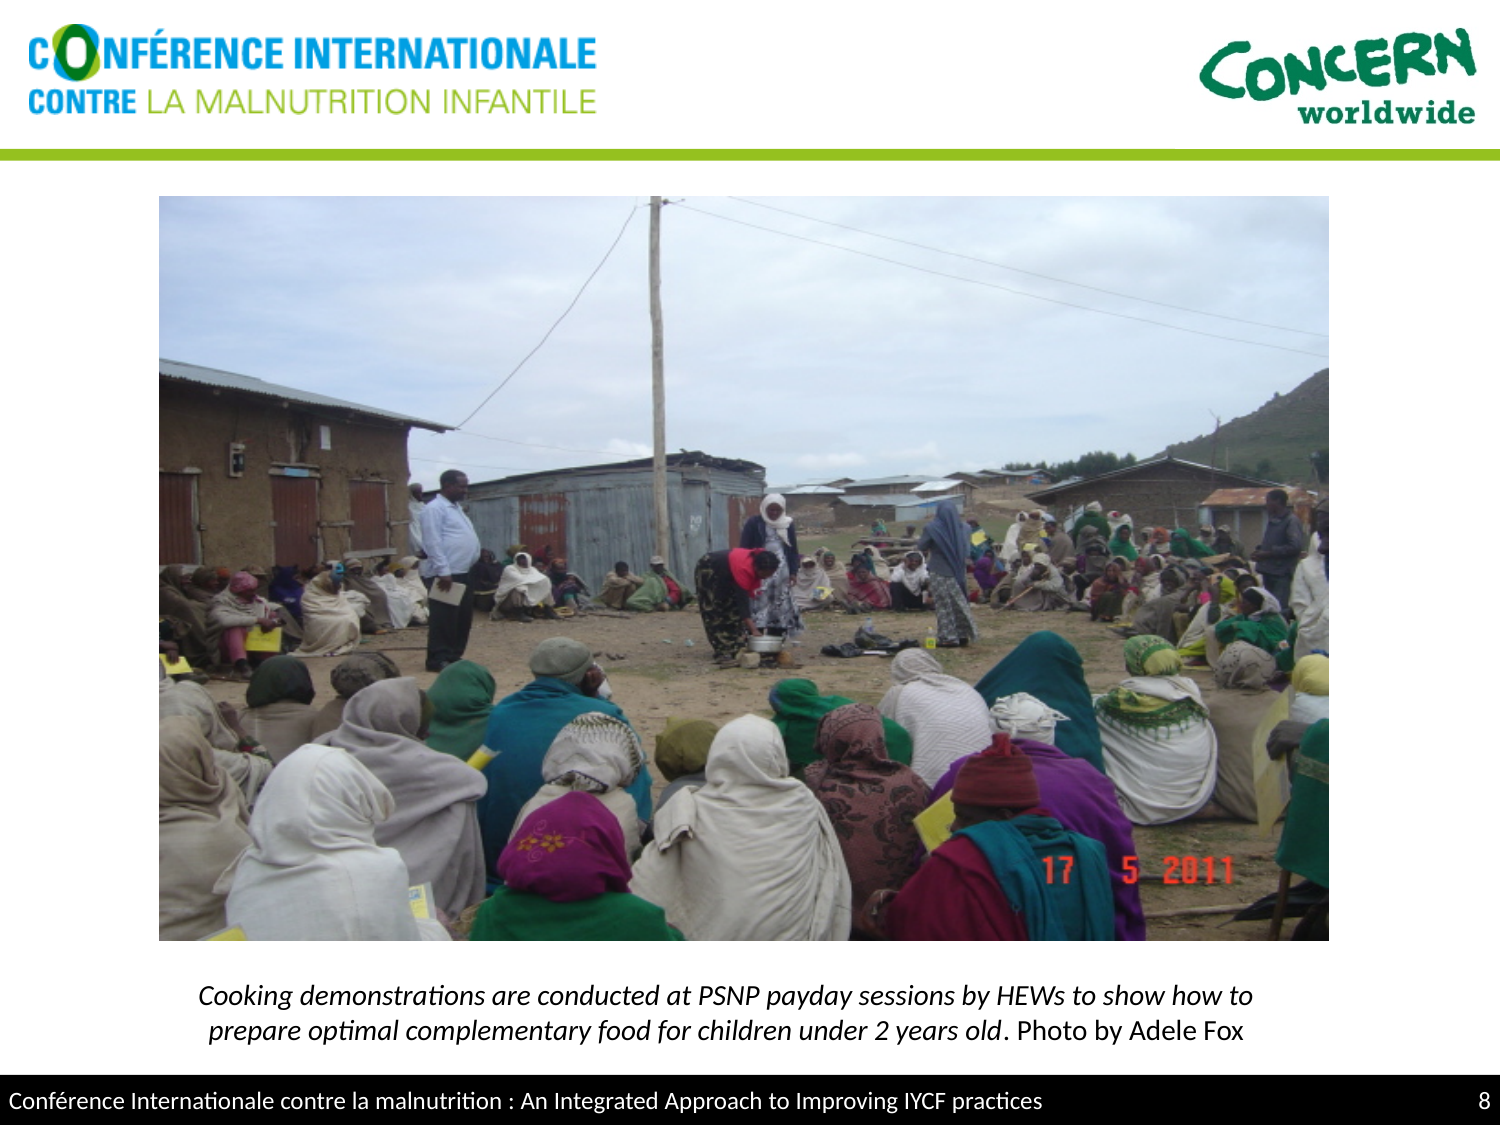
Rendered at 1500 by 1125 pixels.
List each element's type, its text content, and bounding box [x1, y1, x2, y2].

text_box [0, 147, 1500, 163]
picture [1174, 1, 1500, 149]
footer Conférence Internationale contre la malnutrition : An Integrated Approach to Improving IYCF practices [0, 1069, 1471, 1125]
slide_number 8 [1471, 1069, 1500, 1125]
text_box Cooking demonstrations are conducted at PSNP payday sessions by HEWs to show how to prepare optimal complementary food for children under 2 years old. Photo by Adele Fox [147, 968, 1306, 1054]
picture [159, 196, 1329, 941]
picture [29, 24, 597, 115]
